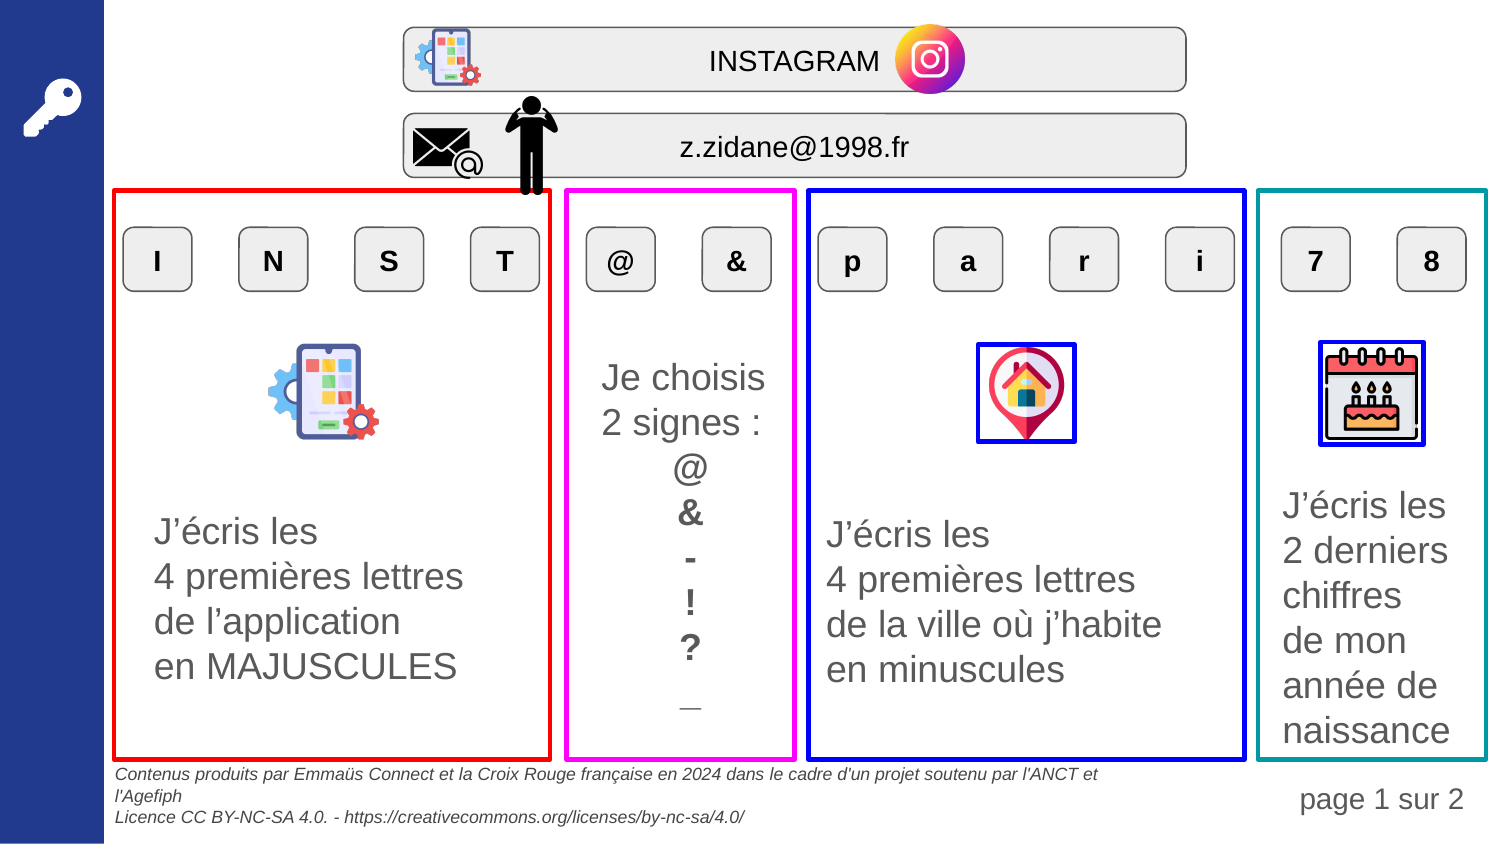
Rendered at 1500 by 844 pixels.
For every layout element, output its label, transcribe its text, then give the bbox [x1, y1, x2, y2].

picture [413, 96, 582, 195]
picture [413, 22, 483, 92]
text_box r [1049, 227, 1119, 292]
text_box INSTAGRAM [403, 29, 408, 90]
text_box @ [586, 227, 656, 292]
text_box INSTAGRAM [968, 27, 1187, 92]
text_box J’écris les 2 derniers chiffres de mon année de naissance [1267, 465, 1476, 677]
text_box N [238, 227, 308, 292]
text_box J’écris les 4 premières lettres de la ville où j’habite en minuscules [811, 495, 1198, 706]
text_box [1257, 190, 1486, 760]
text_box z.zidane@1998.fr [403, 113, 477, 176]
text_box T [470, 227, 540, 292]
text_box p [818, 227, 887, 292]
text_box 7 [1281, 227, 1351, 292]
picture [979, 346, 1073, 440]
picture [1322, 343, 1422, 443]
text_box [808, 190, 1245, 760]
picture [265, 333, 382, 450]
text_box 8 [1397, 227, 1466, 292]
text_box I [123, 227, 192, 292]
text_box z.zidane@1998.fr [586, 113, 1187, 178]
text_box a [933, 227, 1003, 292]
text_box & [702, 227, 772, 292]
text_box INSTAGRAM [486, 27, 891, 92]
slide_number page ‹#› sur 2 [1264, 764, 1480, 830]
text_box [566, 190, 795, 760]
text_box i [1165, 227, 1235, 292]
text_box S [354, 227, 424, 292]
picture [895, 24, 965, 94]
text_box Je choisis 2 signes : @ & - ! ? _ [586, 337, 795, 732]
text_box J’écris les 4 premières lettres de l’application en MAJUSCULES [138, 491, 526, 703]
text_box [114, 190, 551, 760]
